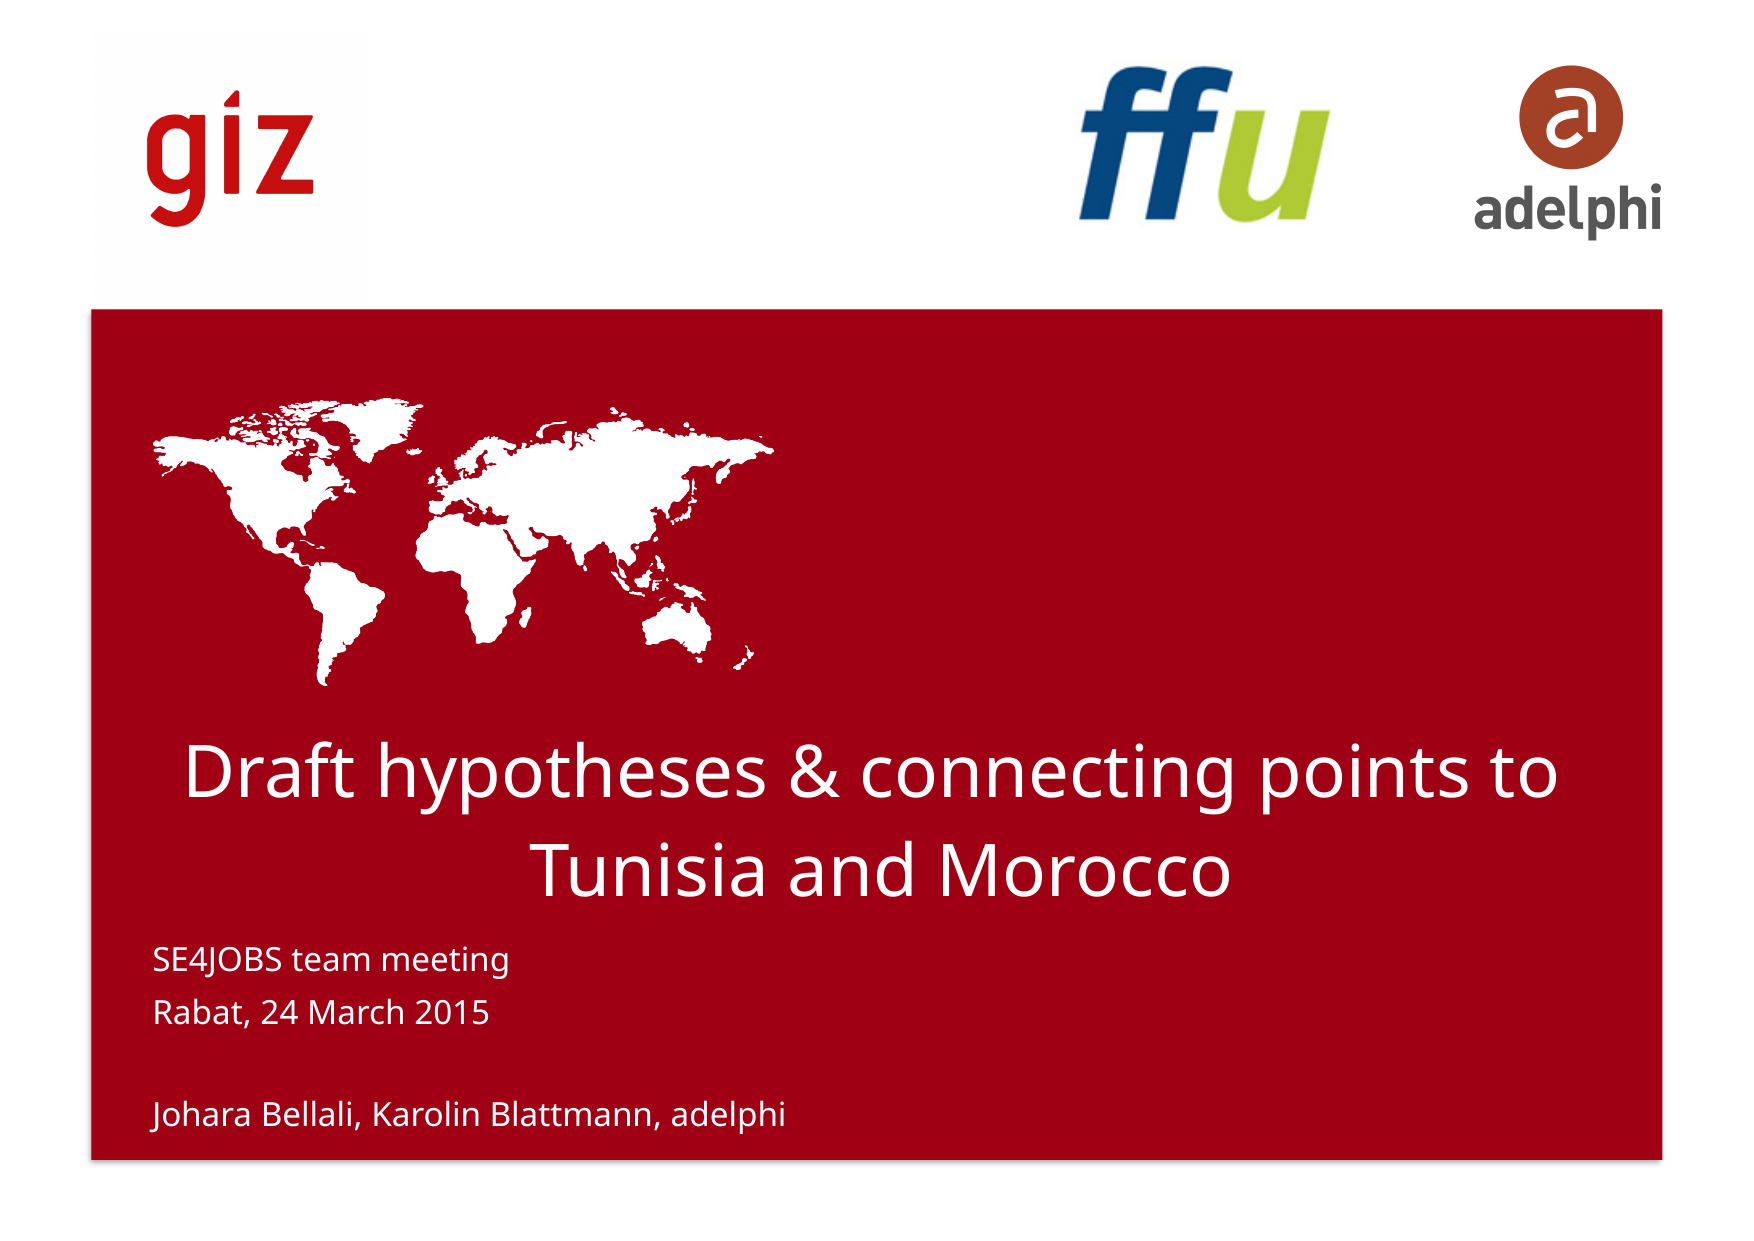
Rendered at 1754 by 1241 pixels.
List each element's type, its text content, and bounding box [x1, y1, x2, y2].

list Johara Bellali, Karolin Blattmann, adelphi [152, 1093, 1592, 1138]
list SE4JOBS team meeting Rabat, 24 March 2015 [152, 938, 1592, 1061]
picture [153, 398, 774, 686]
list Draft hypotheses & connecting points to Tunisia and Morocco [152, 724, 1592, 912]
picture [1470, 60, 1666, 244]
picture [1062, 60, 1352, 226]
picture [91, 27, 369, 305]
